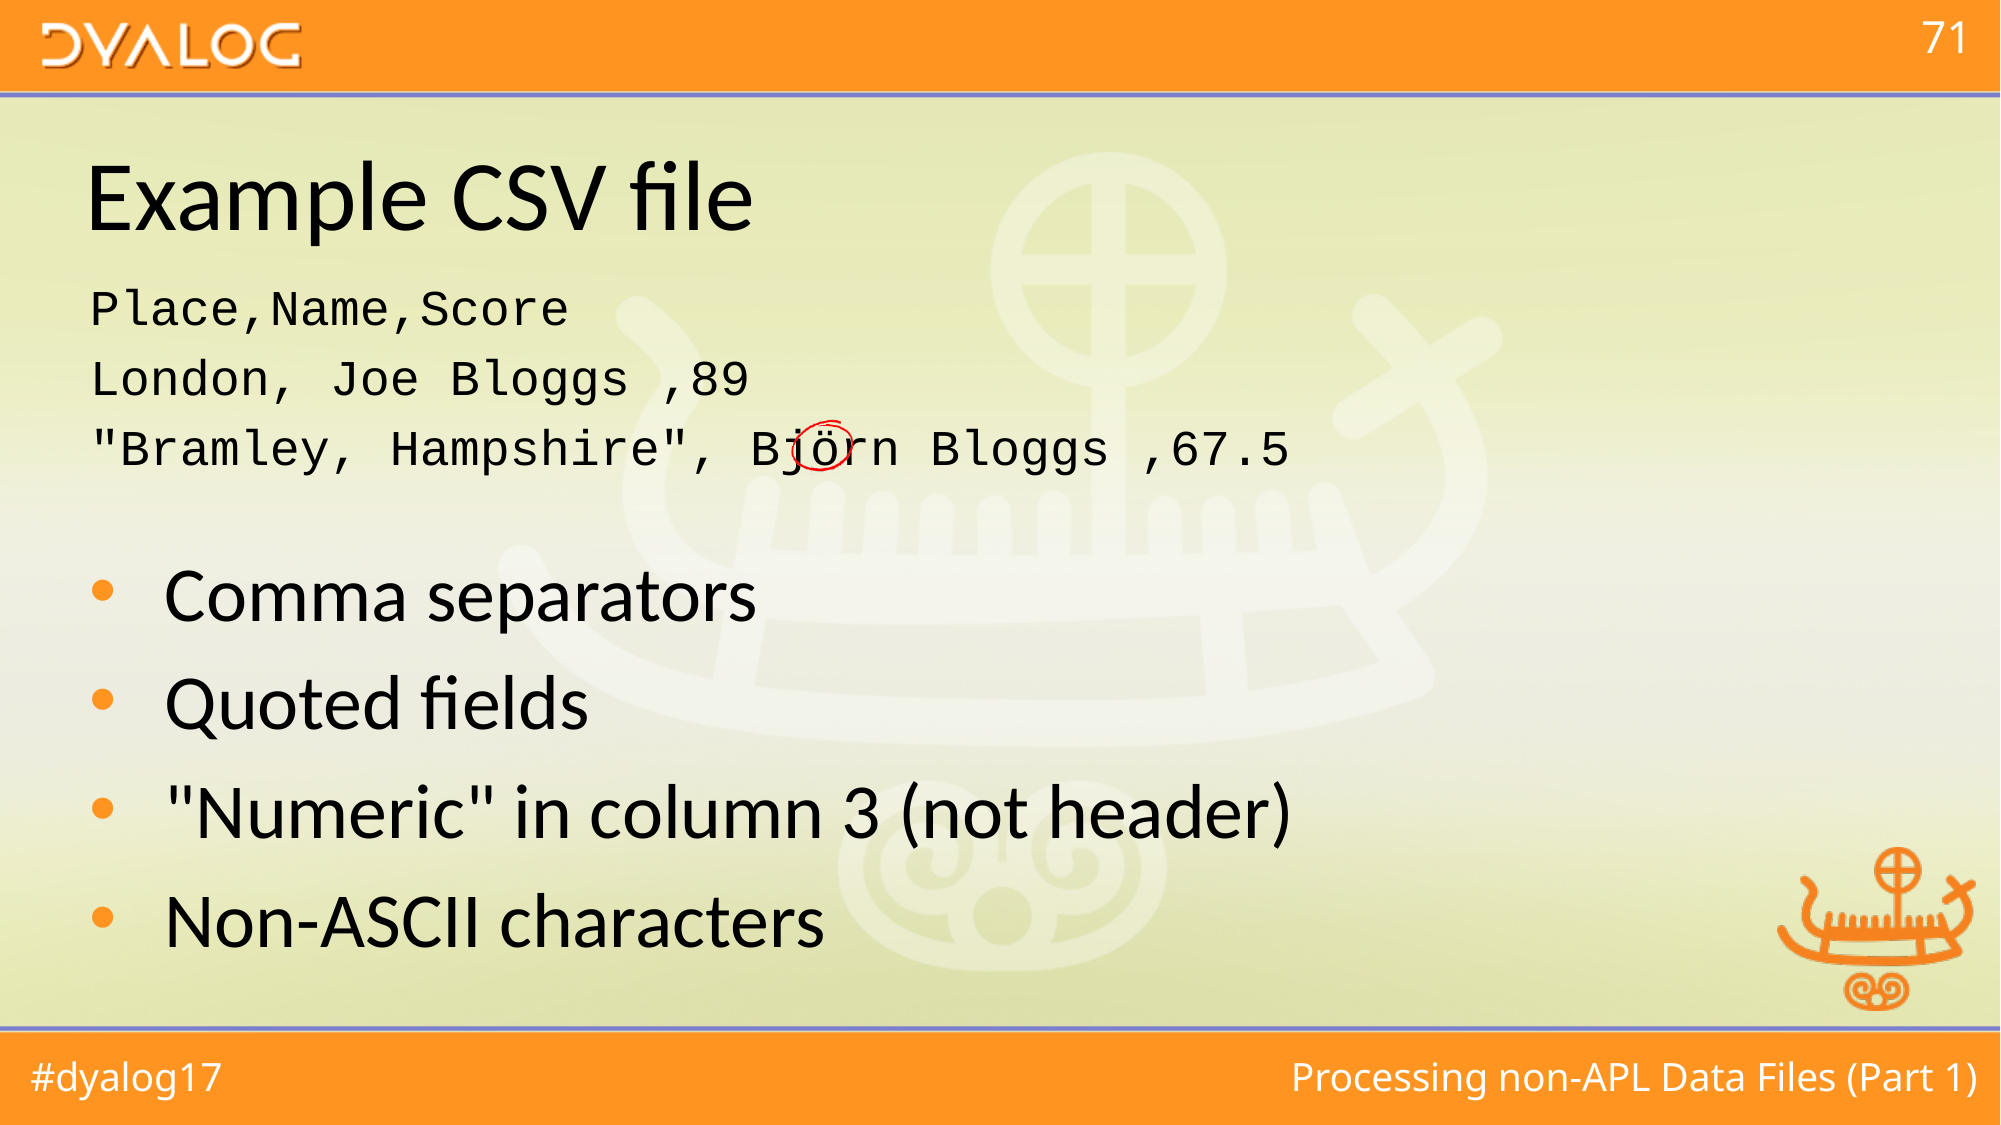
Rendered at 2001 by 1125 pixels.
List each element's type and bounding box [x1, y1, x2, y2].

title [70, 125, 1900, 256]
list [74, 267, 1426, 1011]
picture [0, 0, 2001, 1125]
